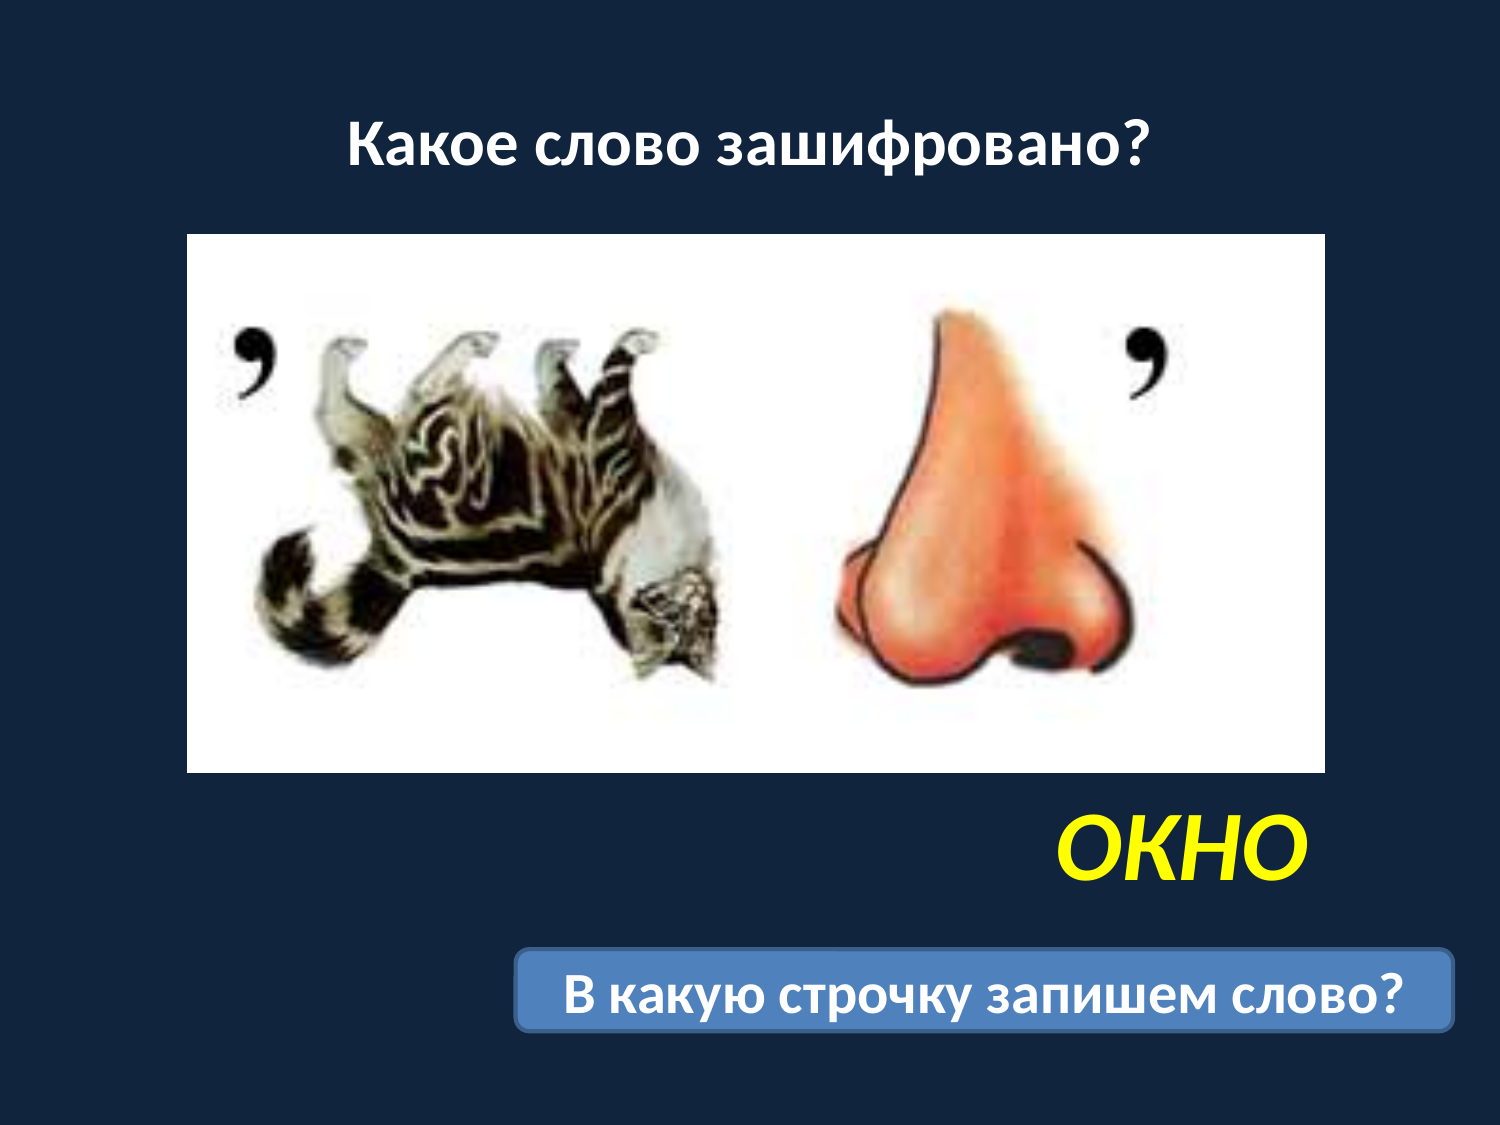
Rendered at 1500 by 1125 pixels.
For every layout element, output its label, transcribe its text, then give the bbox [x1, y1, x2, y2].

text_box В какую строчку запишем слово? [513, 947, 1456, 1034]
picture [187, 234, 1325, 773]
list ОКНО [972, 773, 1414, 923]
title Какое слово зашифровано? [75, 45, 1425, 233]
